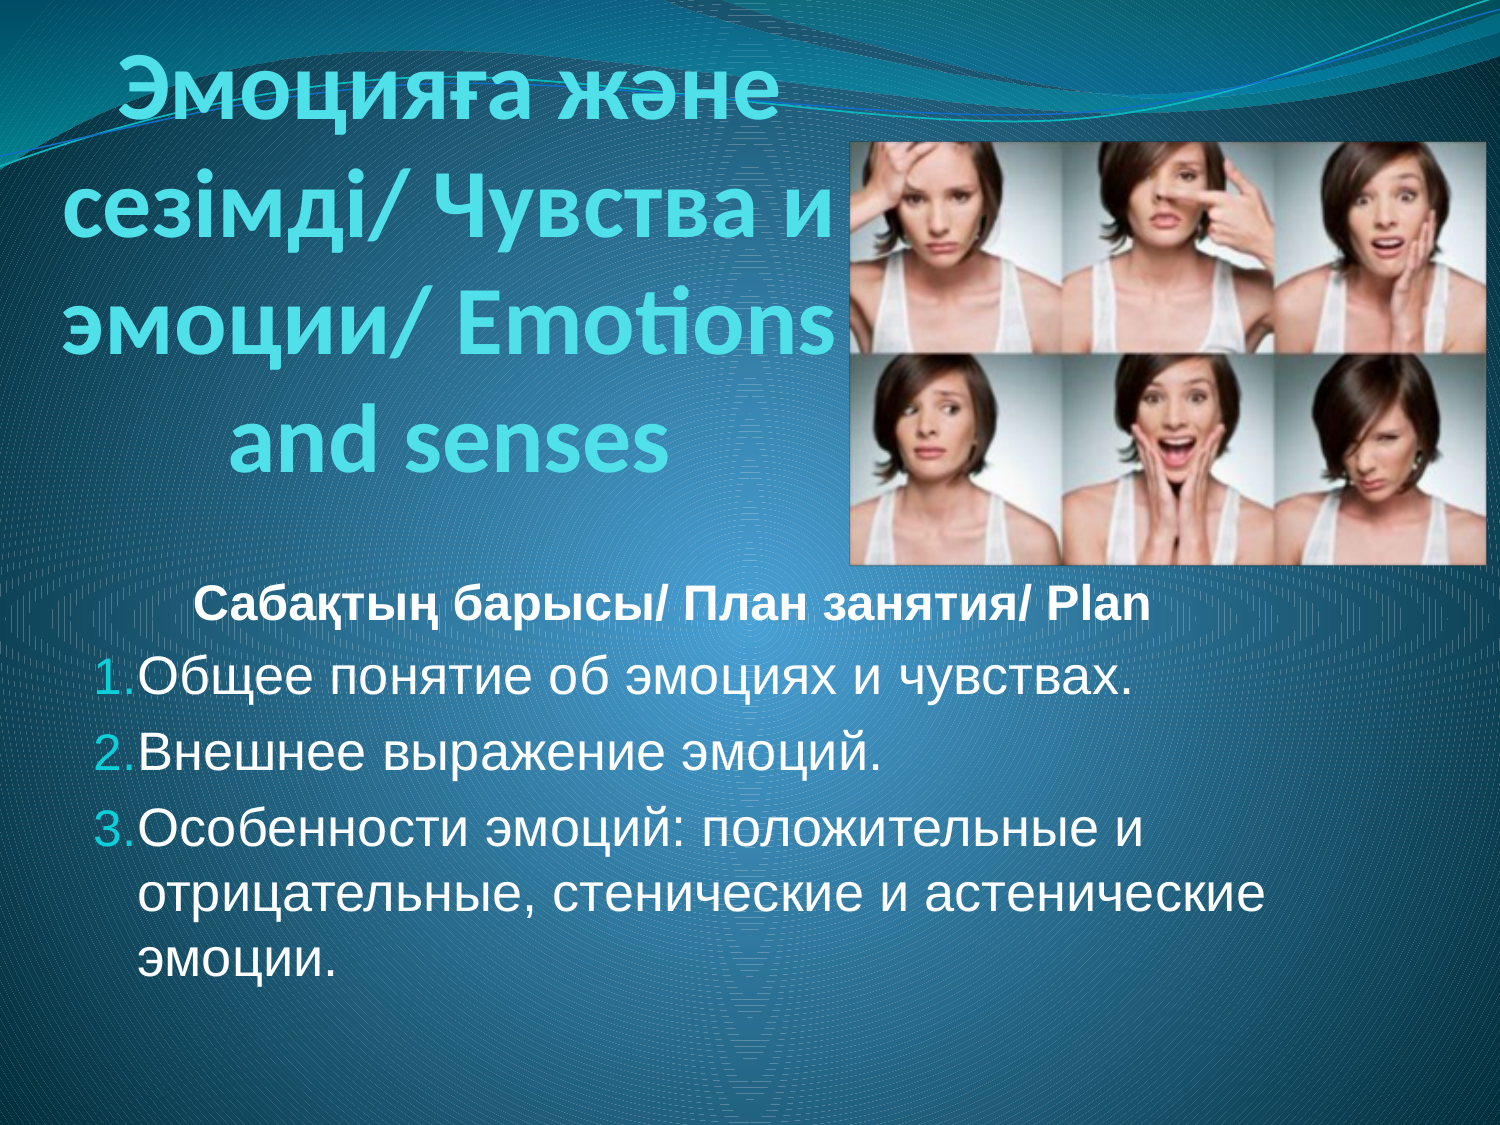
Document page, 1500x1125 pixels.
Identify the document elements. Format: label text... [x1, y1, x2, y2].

title Эмоцияға және сезімді/ Чувства и эмоции/ Emotions and senses [0, 11, 914, 493]
picture [848, 140, 1489, 568]
text_box Сабақтың барысы/ План занятия/ Plan [0, 562, 1360, 638]
subtitle Общее понятие об эмоциях и чувствах. Внешнее выражение эмоций. Особенности эмоций: положительные и отрицательные, стенические и астенические эмоции. [93, 632, 1418, 1067]
